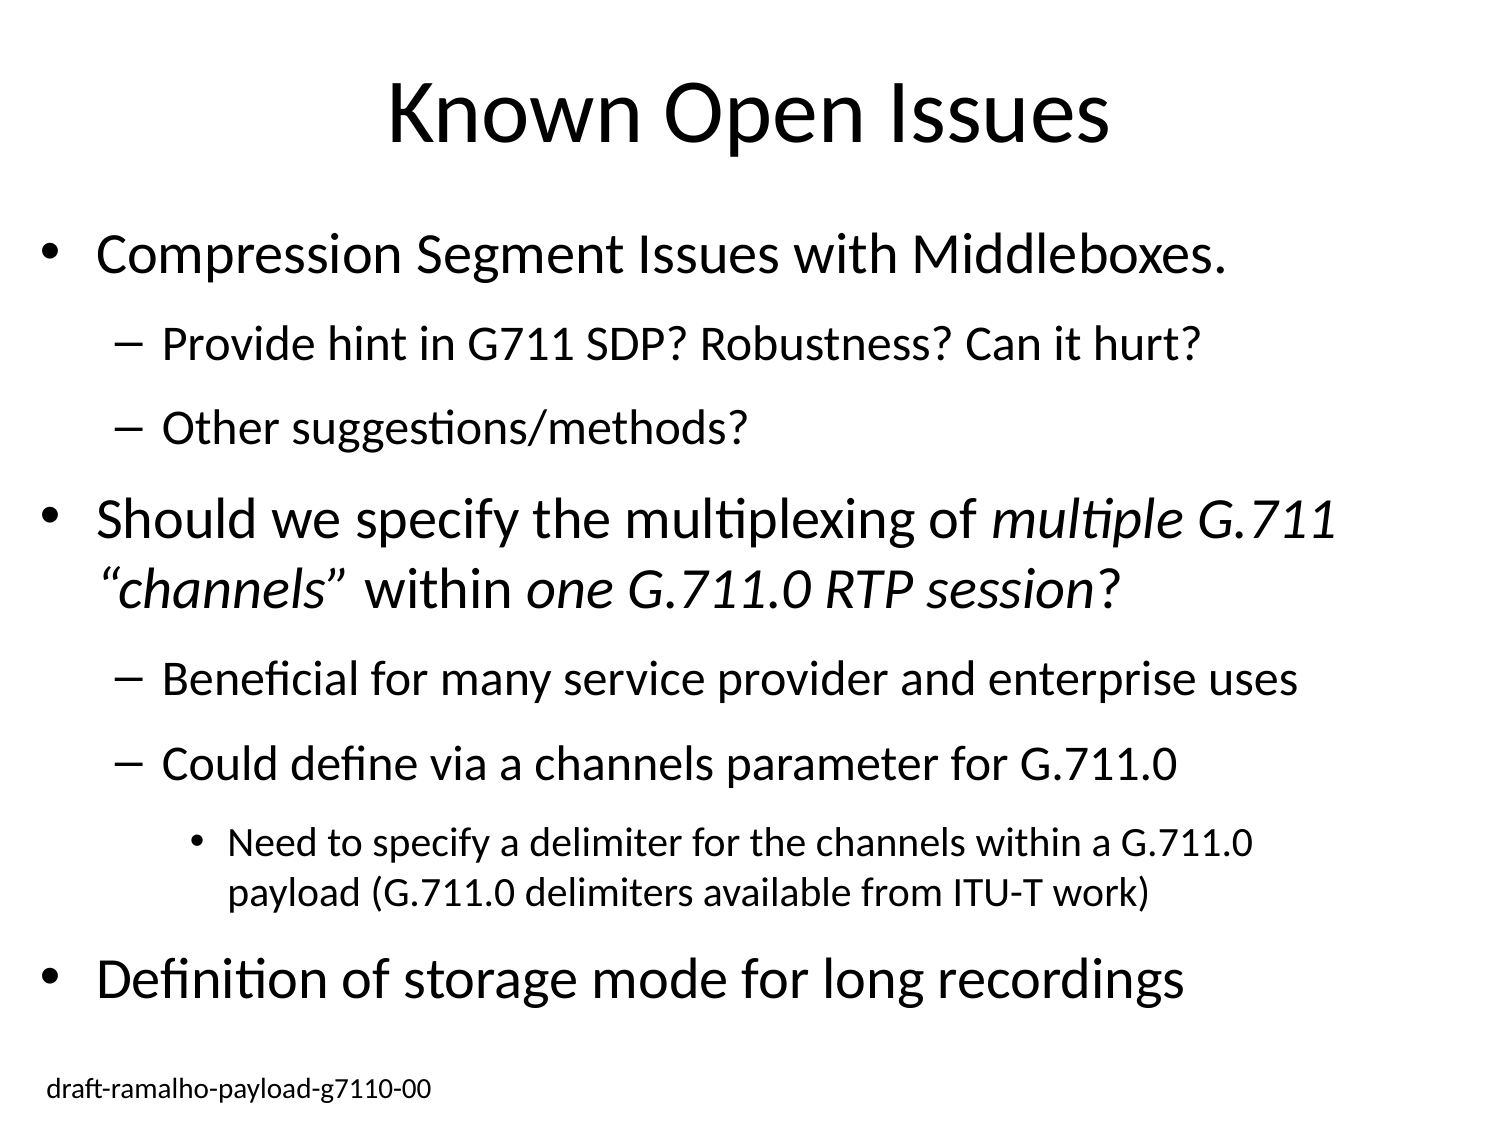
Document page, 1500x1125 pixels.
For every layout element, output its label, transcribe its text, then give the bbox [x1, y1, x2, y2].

title Known Open Issues [74, 12, 1426, 201]
list Compression Segment Issues with Middleboxes. Provide hint in G711 SDP? Robustness? Can it hurt? Other suggestions/methods? Should we specify the multiplexing of multiple G.711 “channels” within one G.711.0 RTP session? Beneficial for many service provider and enterprise uses Could define via a channels parameter for G.711.0 Need to specify a delimiter for the channels within a G.711.0 payload (G.711.0 delimiters available from ITU-T work) Definition of storage mode for long recordings [24, 207, 1476, 951]
text_box draft-ramalho-payload-g7110-00 [31, 1062, 447, 1113]
